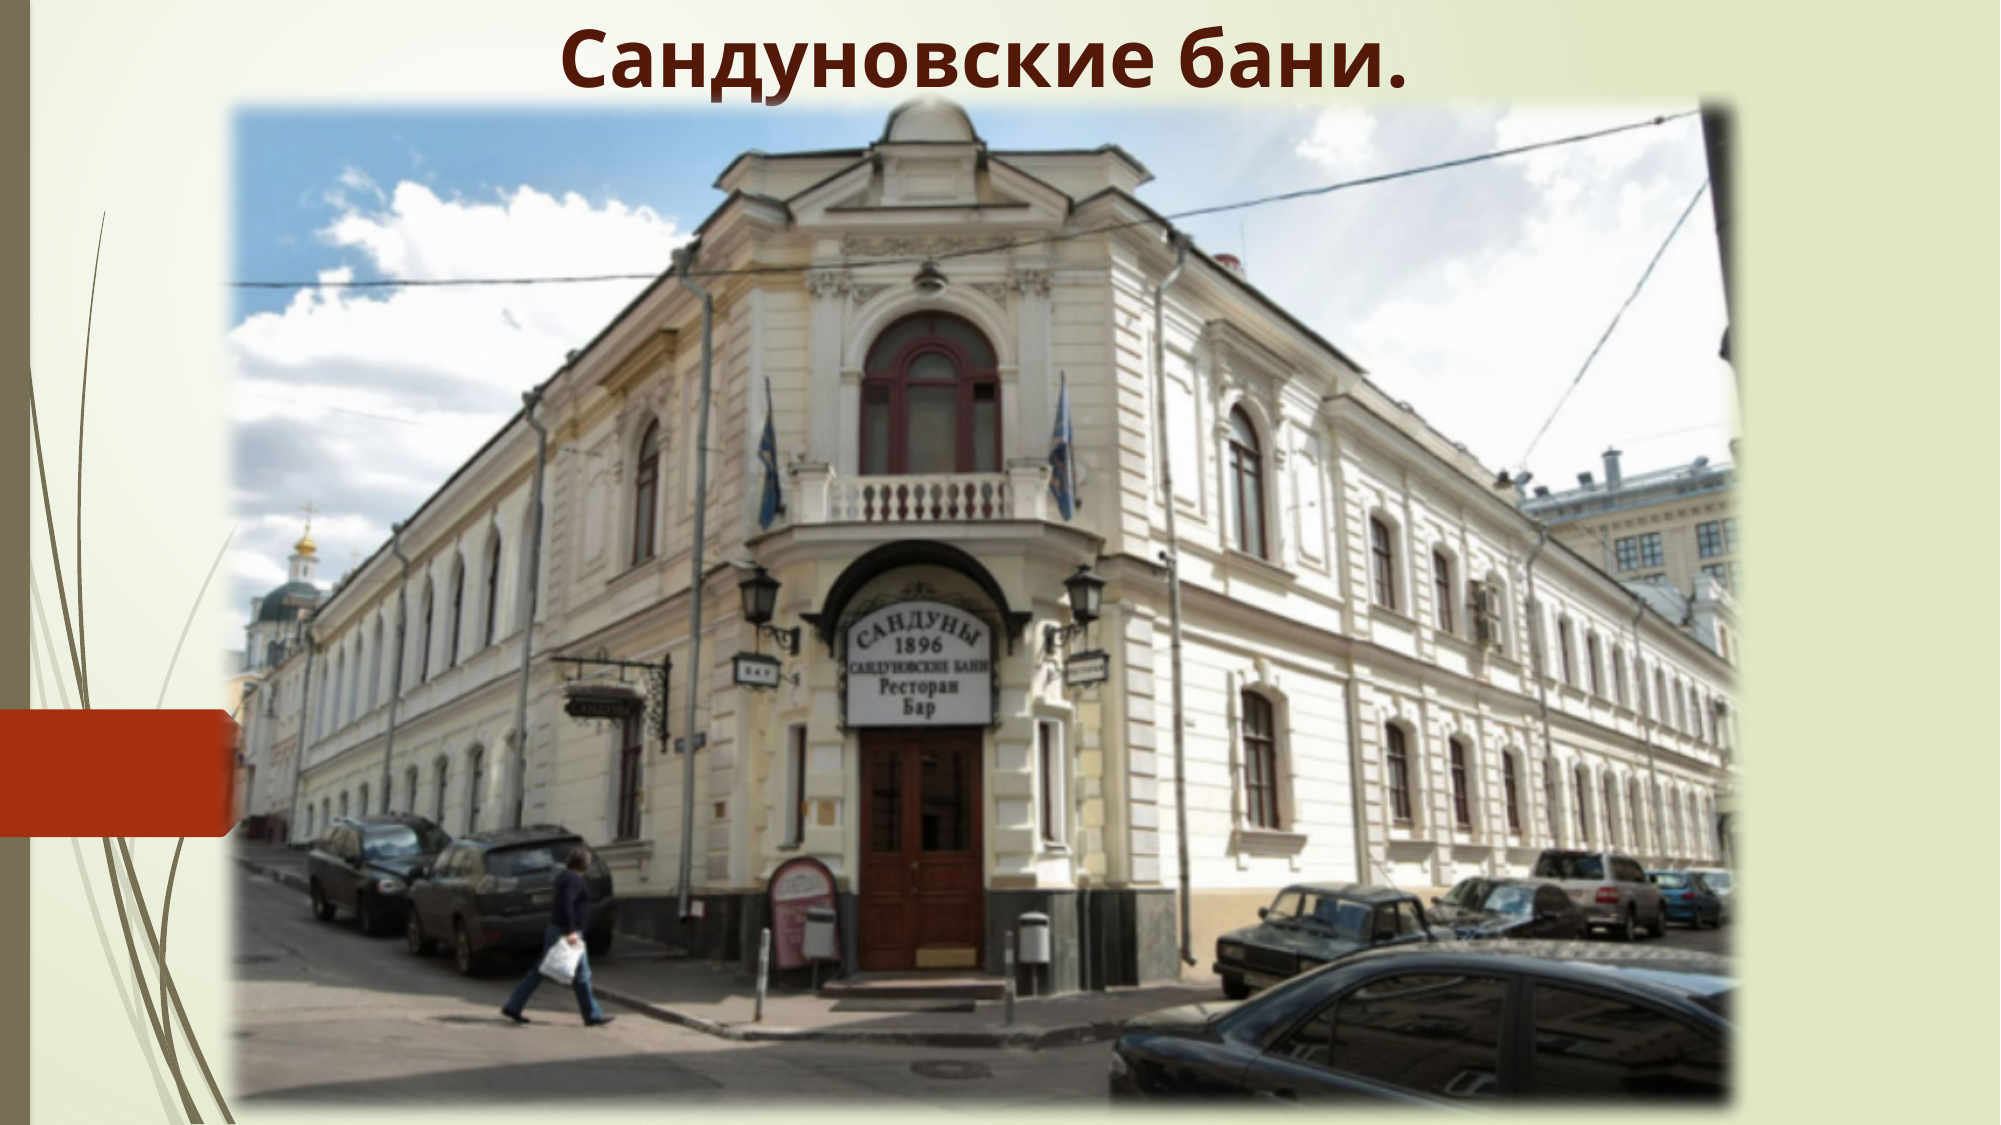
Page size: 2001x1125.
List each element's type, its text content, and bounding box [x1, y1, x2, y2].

picture [215, 89, 1750, 1125]
subtitle Сандуновские бани. [520, 0, 1447, 89]
